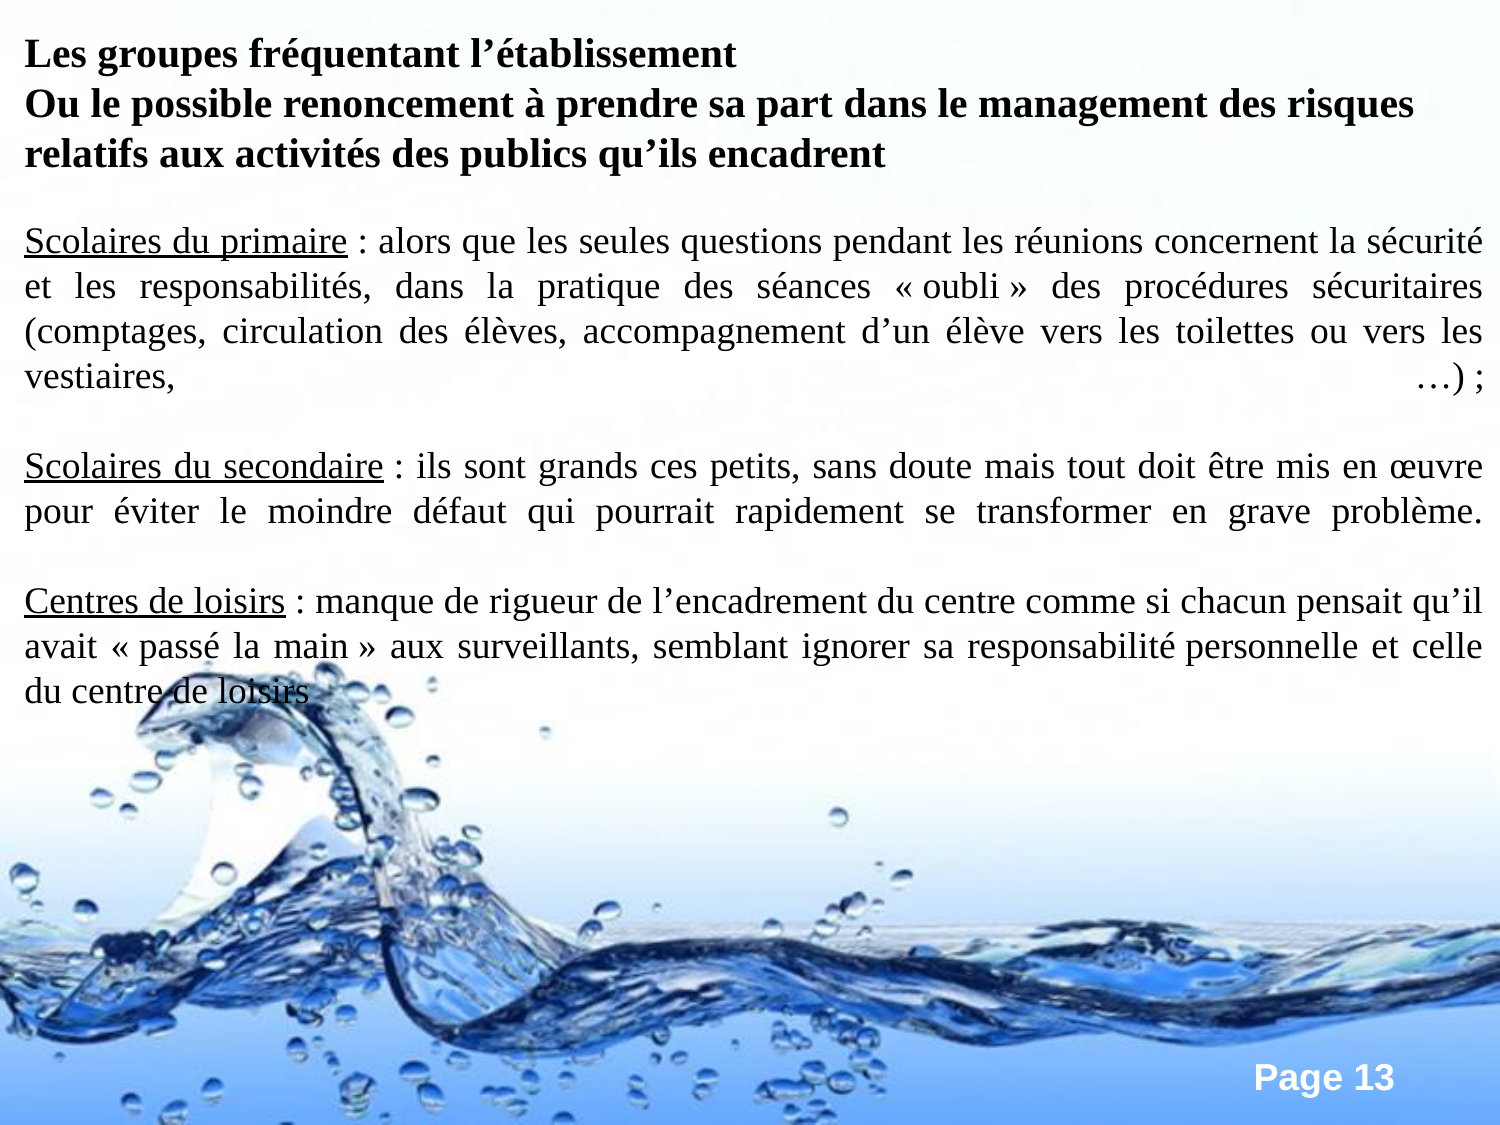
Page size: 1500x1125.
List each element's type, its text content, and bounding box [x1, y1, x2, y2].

picture [0, 0, 1500, 1125]
text_box Les groupes fréquentant l’établissement Ou le possible renoncement à prendre sa part dans le management des risques relatifs aux activités des publics qu’ils encadrent Scolaires du primaire : alors que les seules questions pendant les réunions concernent la sécurité et les responsabilités, dans la pratique des séances « oubli » des procédures sécuritaires (comptages, circulation des élèves, accompagnement d’un élève vers les toilettes ou vers les vestiaires, …) ; Scolaires du secondaire : ils sont grands ces petits, sans doute mais tout doit être mis en œuvre pour éviter le moindre défaut qui pourrait rapidement se transformer en grave problème. Centres de loisirs : manque de rigueur de l’encadrement du centre comme si chacun pensait qu’il avait « passé la main » aux surveillants, semblant ignorer sa responsabilité personnelle et celle du centre de loisirs [9, 18, 1500, 719]
